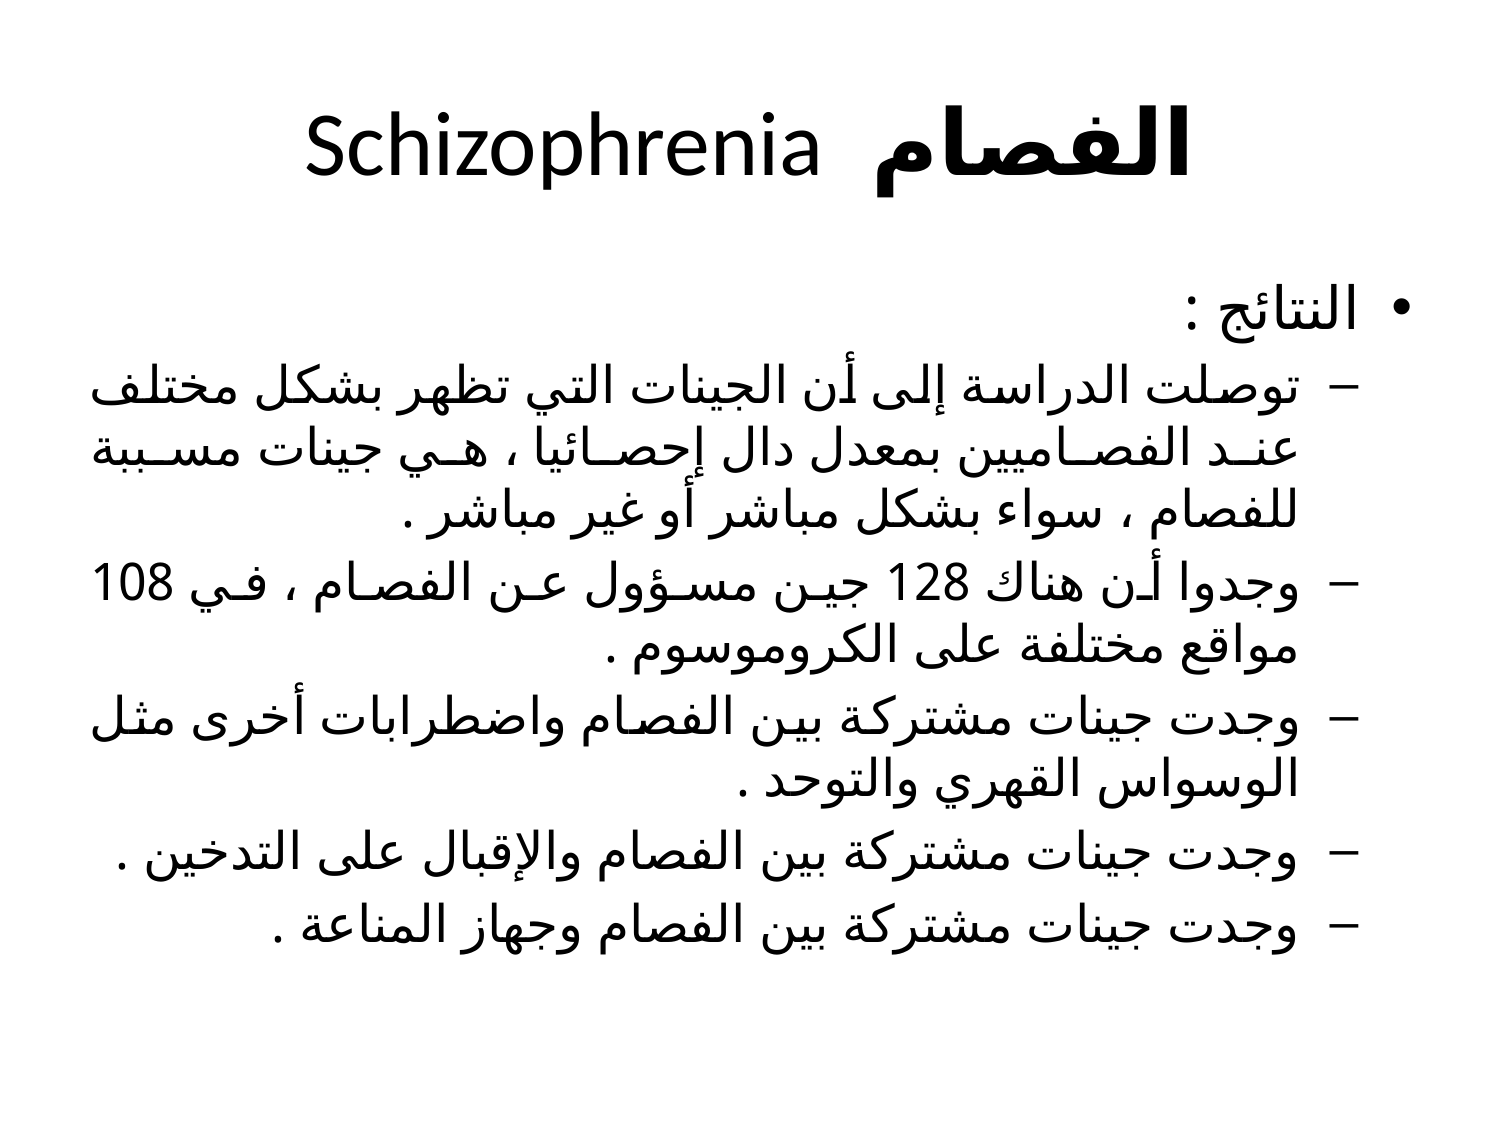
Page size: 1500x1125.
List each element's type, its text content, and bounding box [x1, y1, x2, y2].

title الفصام Schizophrenia [75, 45, 1425, 233]
list النتائج : توصلت الدراسة إلى أن الجينات التي تظهر بشكل مختلف عند الفصاميين بمعدل دال إحصائيا ، هي جينات مسببة للفصام ، سواء بشكل مباشر أو غير مباشر . وجدوا أن هناك 128 جين مسؤول عن الفصام ، في 108 مواقع مختلفة على الكروموسوم . وجدت جينات مشتركة بين الفصام واضطرابات أخرى مثل الوسواس القهري والتوحد . وجدت جينات مشتركة بين الفصام والإقبال على التدخين . وجدت جينات مشتركة بين الفصام وجهاز المناعة . [75, 262, 1425, 1005]
